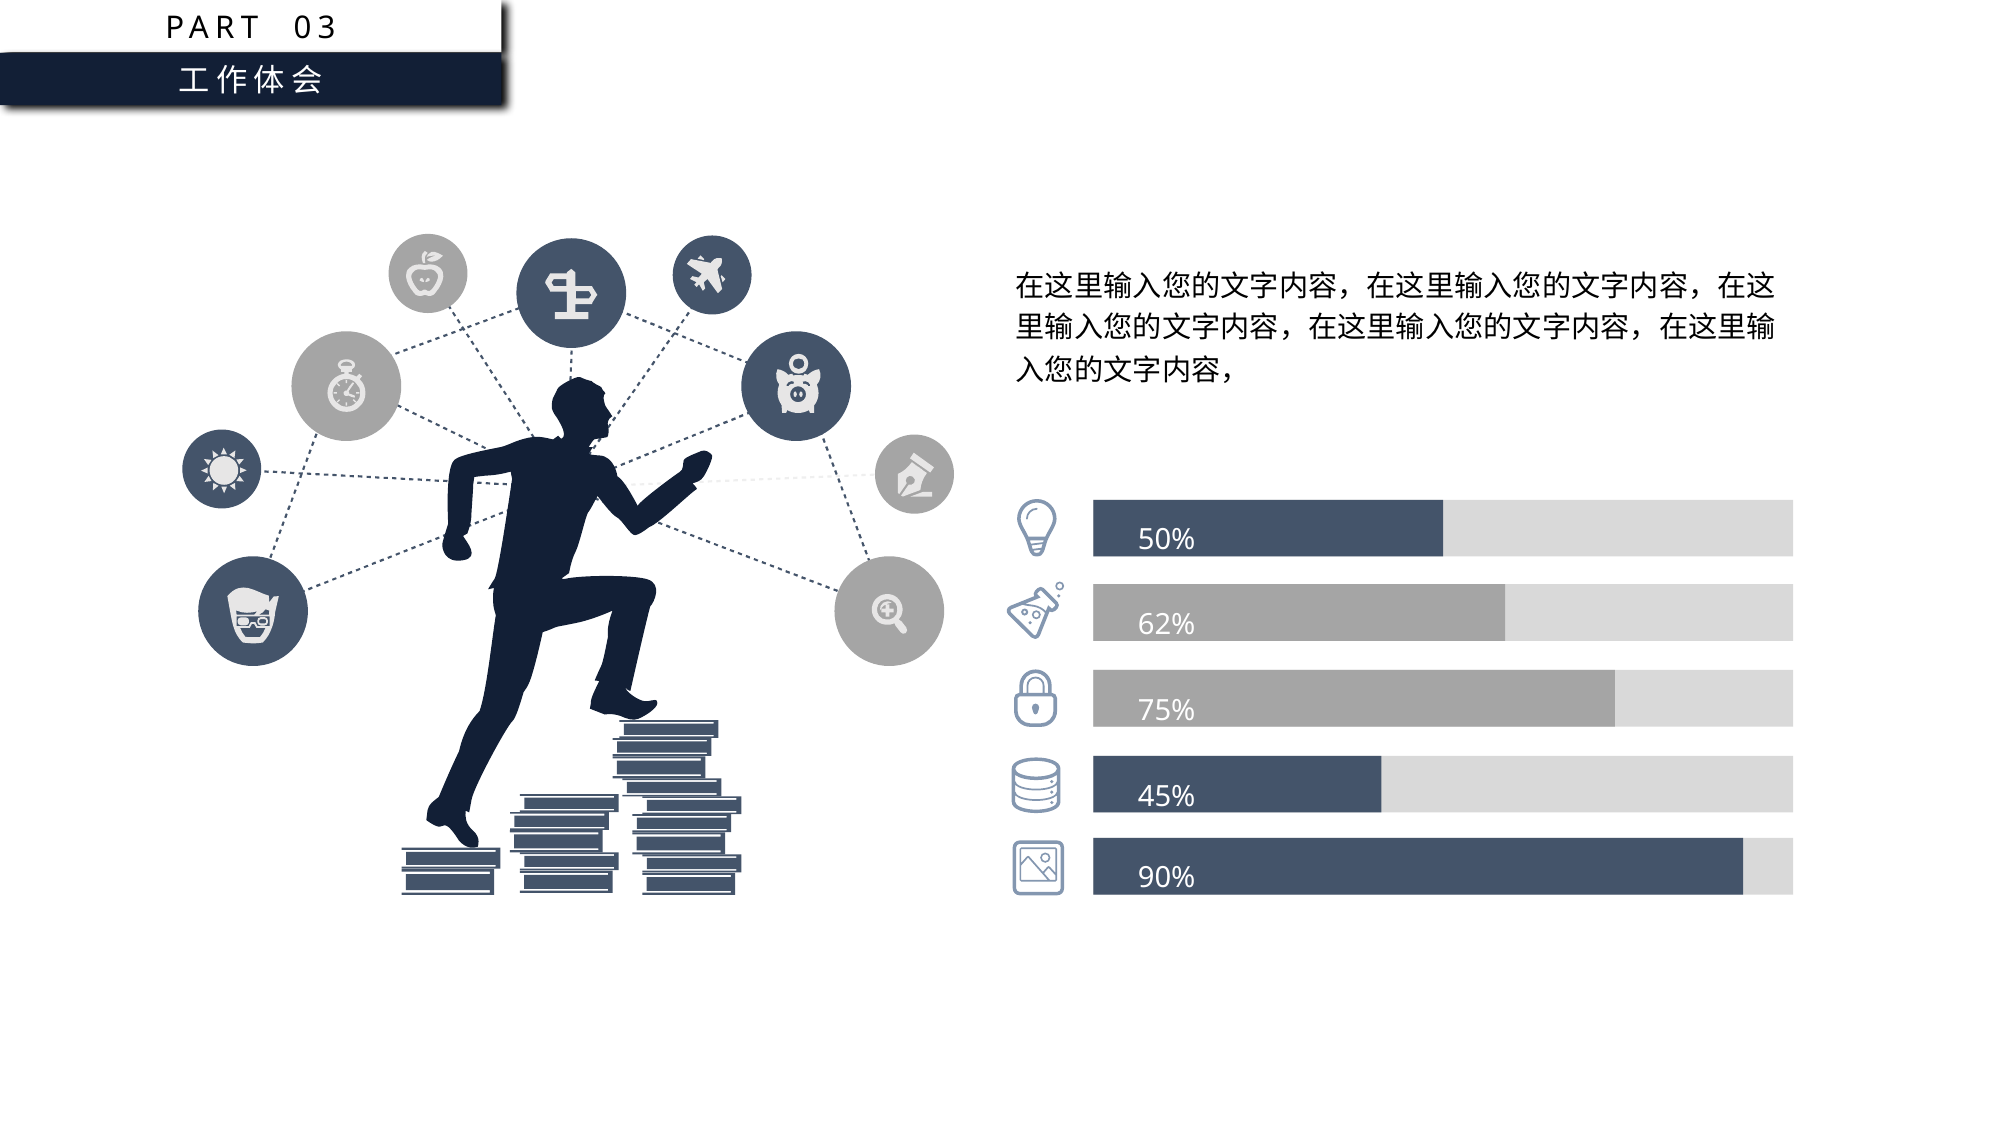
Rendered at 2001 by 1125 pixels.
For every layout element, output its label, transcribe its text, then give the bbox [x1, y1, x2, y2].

text_box 50% [1116, 503, 1241, 567]
text_box [1383, 755, 1794, 814]
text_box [1012, 840, 1065, 896]
text_box [1092, 669, 1616, 728]
text_box 75% [1116, 673, 1241, 737]
text_box [1444, 499, 1794, 558]
text_box [1092, 499, 1444, 558]
text_box [1092, 755, 1383, 814]
text_box [1092, 837, 1744, 896]
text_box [1006, 581, 1065, 639]
text_box 62% [1116, 587, 1241, 651]
text_box 在这里输入您的文字内容，在这里输入您的文字内容，在这里输入您的文字内容，在这里输入您的文字内容，在这里输入您的文字内容， [1000, 251, 1794, 394]
text_box 90% [1116, 841, 1241, 905]
text_box [1616, 669, 1794, 728]
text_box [1011, 757, 1061, 814]
text_box 45% [1116, 759, 1241, 823]
text_box [1744, 837, 1794, 896]
text_box [1092, 583, 1506, 642]
text_box 工作体会 [0, 52, 502, 106]
text_box [1506, 583, 1794, 642]
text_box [1014, 669, 1058, 727]
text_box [1017, 498, 1057, 557]
text_box PART 03 [0, 0, 502, 52]
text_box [178, 229, 958, 895]
